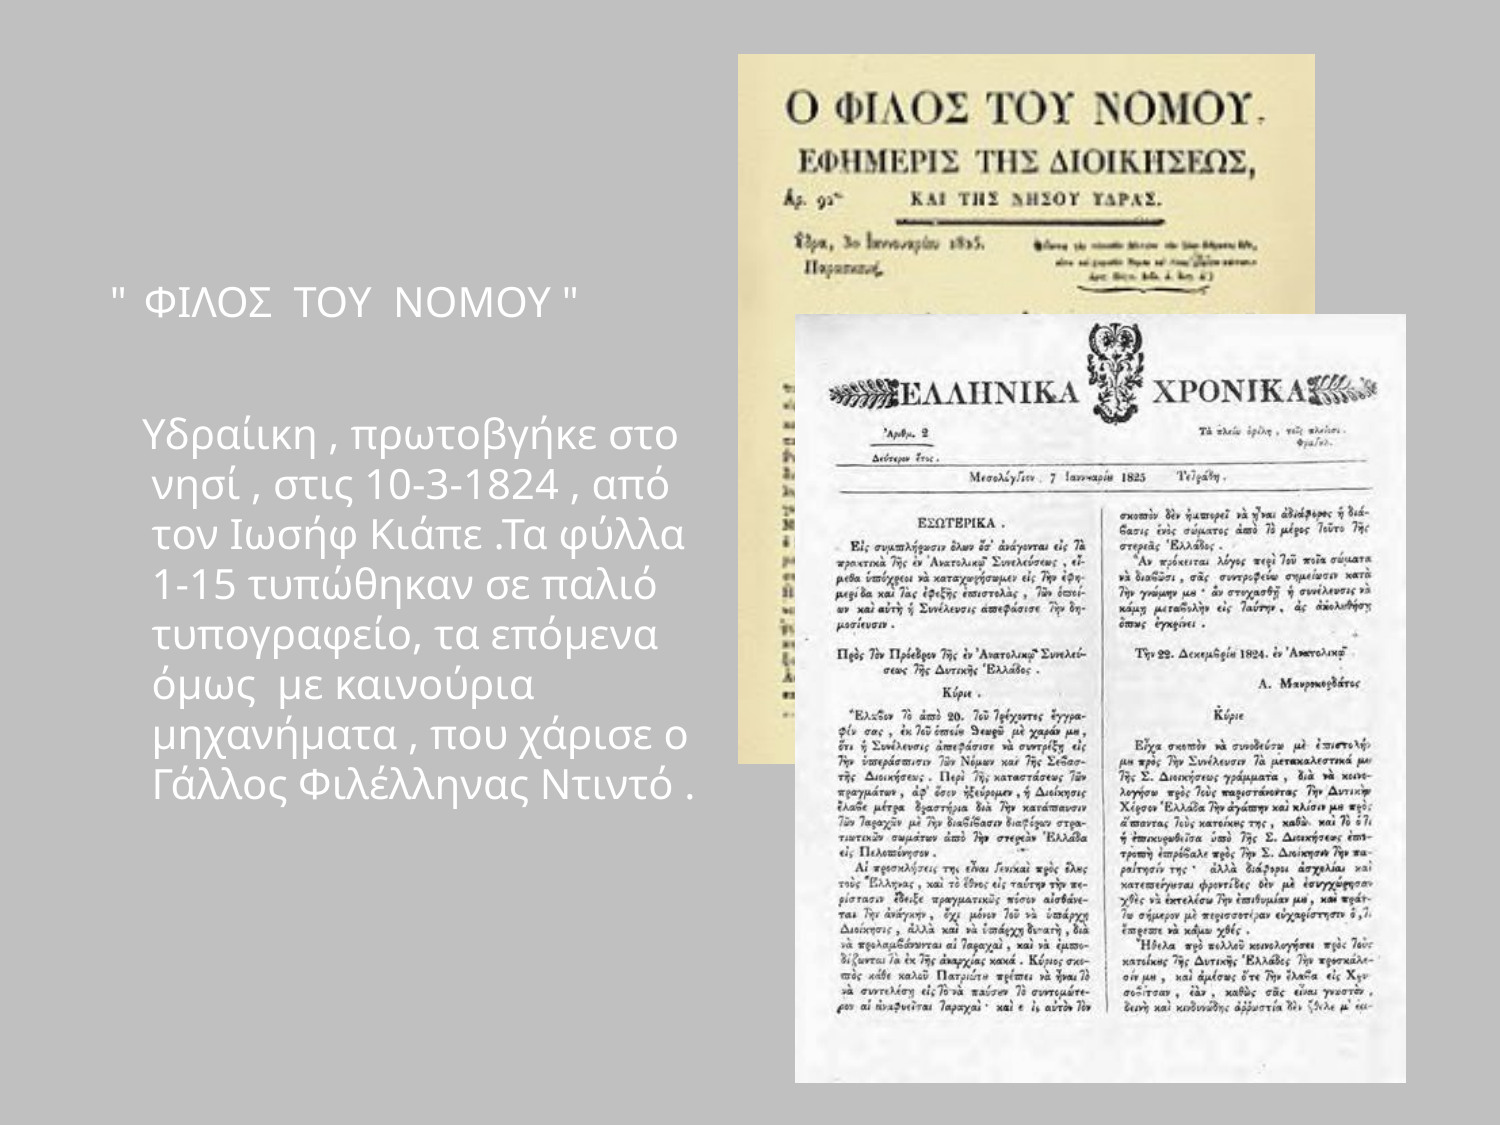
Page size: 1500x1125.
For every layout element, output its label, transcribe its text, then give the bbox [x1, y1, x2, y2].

picture [737, 54, 1406, 1083]
list " ΦΙΛΟΣ ΤΟΥ ΝΟΜΟΥ " Υδραίικη , πρωτοβγήκε στο νησί , στις 10-3-1824 , από τον Ιωσήφ Κιάπε .Τα φύλλα 1-15 τυπώθηκαν σε παλιό τυπογραφείο, τα επόμενα όμως με καινούρια μηχανήματα , που χάρισε ο Γάλλος Φιλέλληνας Ντιντό . [76, 243, 740, 987]
